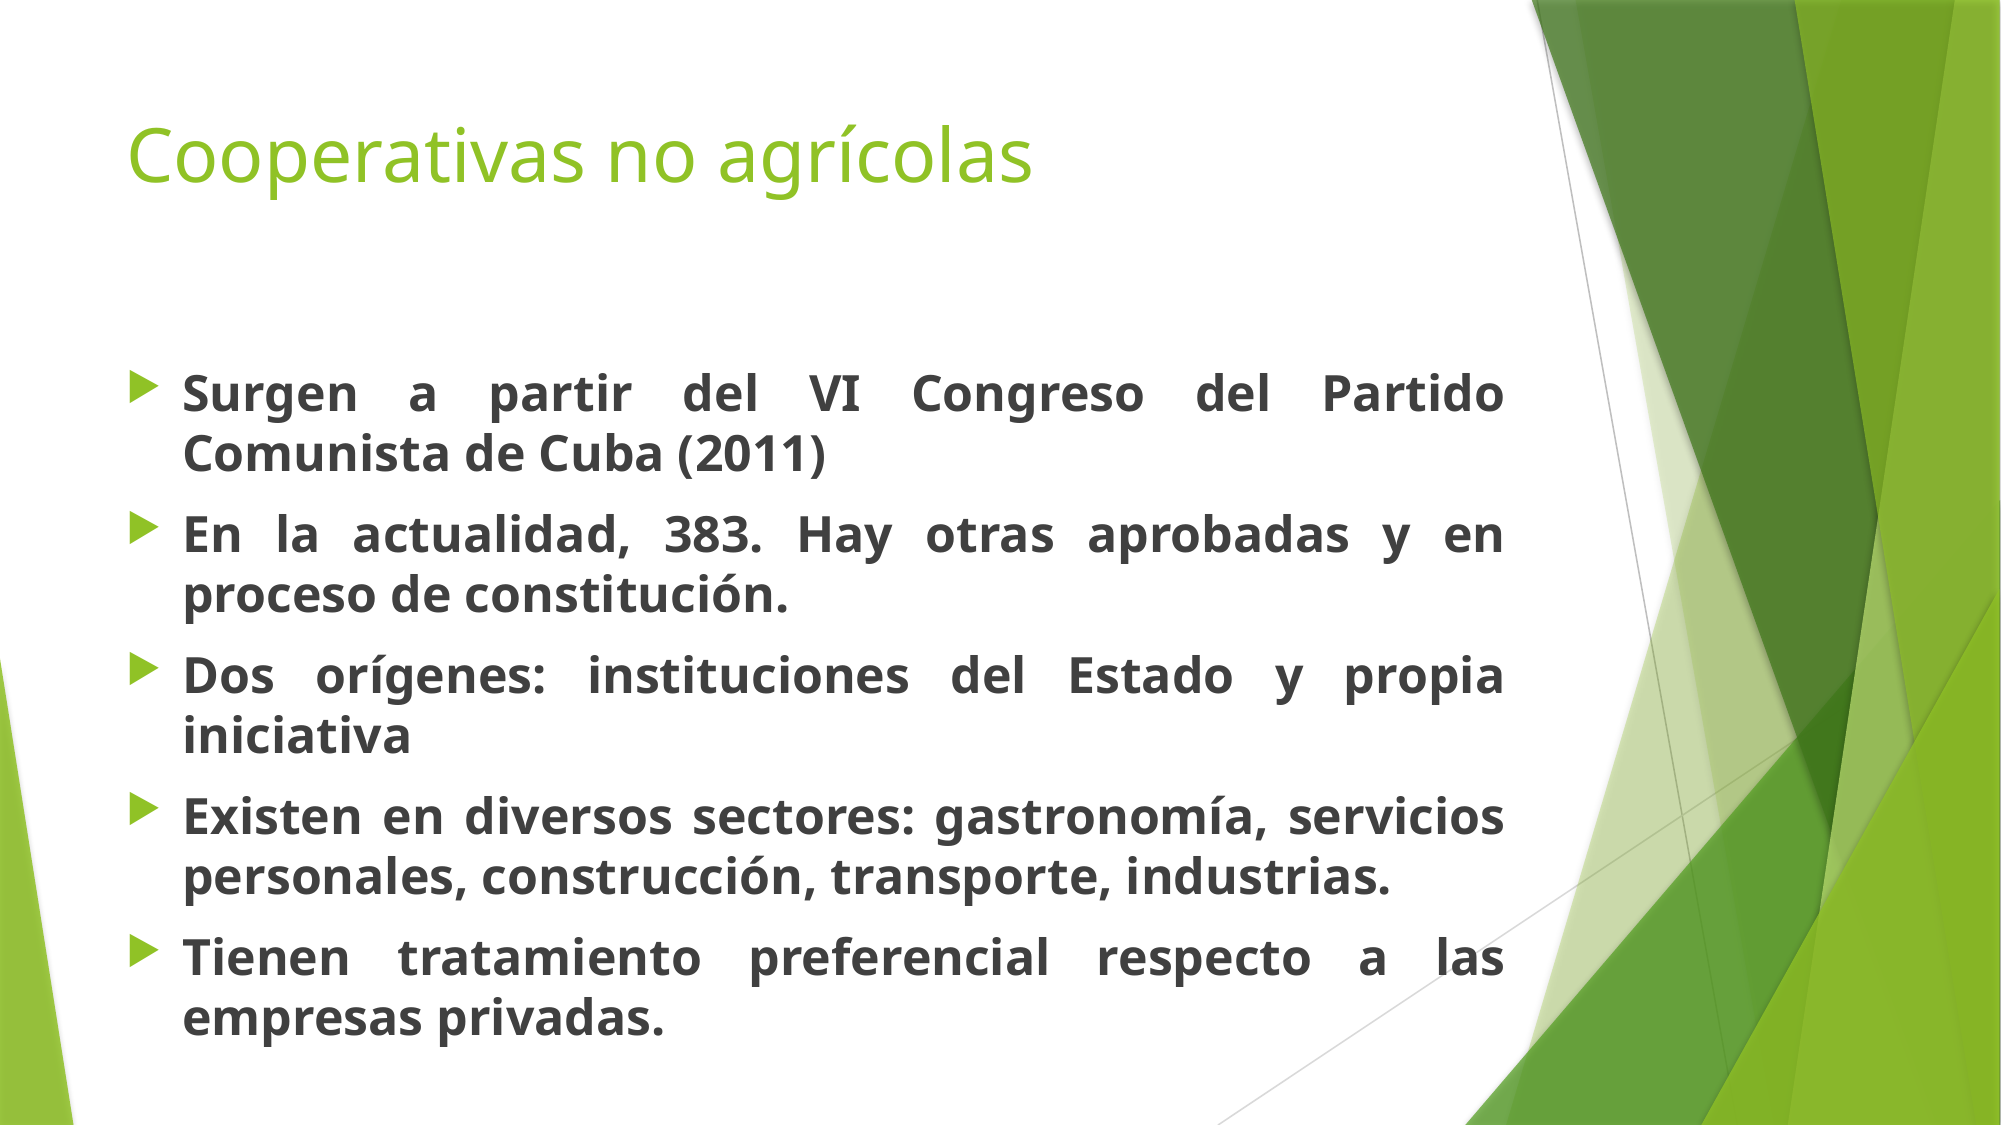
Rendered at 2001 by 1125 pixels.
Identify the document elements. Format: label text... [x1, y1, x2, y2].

title Cooperativas no agrícolas [111, 99, 1522, 317]
list Surgen a partir del VI Congreso del Partido Comunista de Cuba (2011) En la actualidad, 383. Hay otras aprobadas y en proceso de constitución. Dos orígenes: instituciones del Estado y propia iniciativa Existen en diversos sectores: gastronomía, servicios personales, construcción, transporte, industrias. Tienen tratamiento preferencial respecto a las empresas privadas. [111, 354, 1522, 992]
